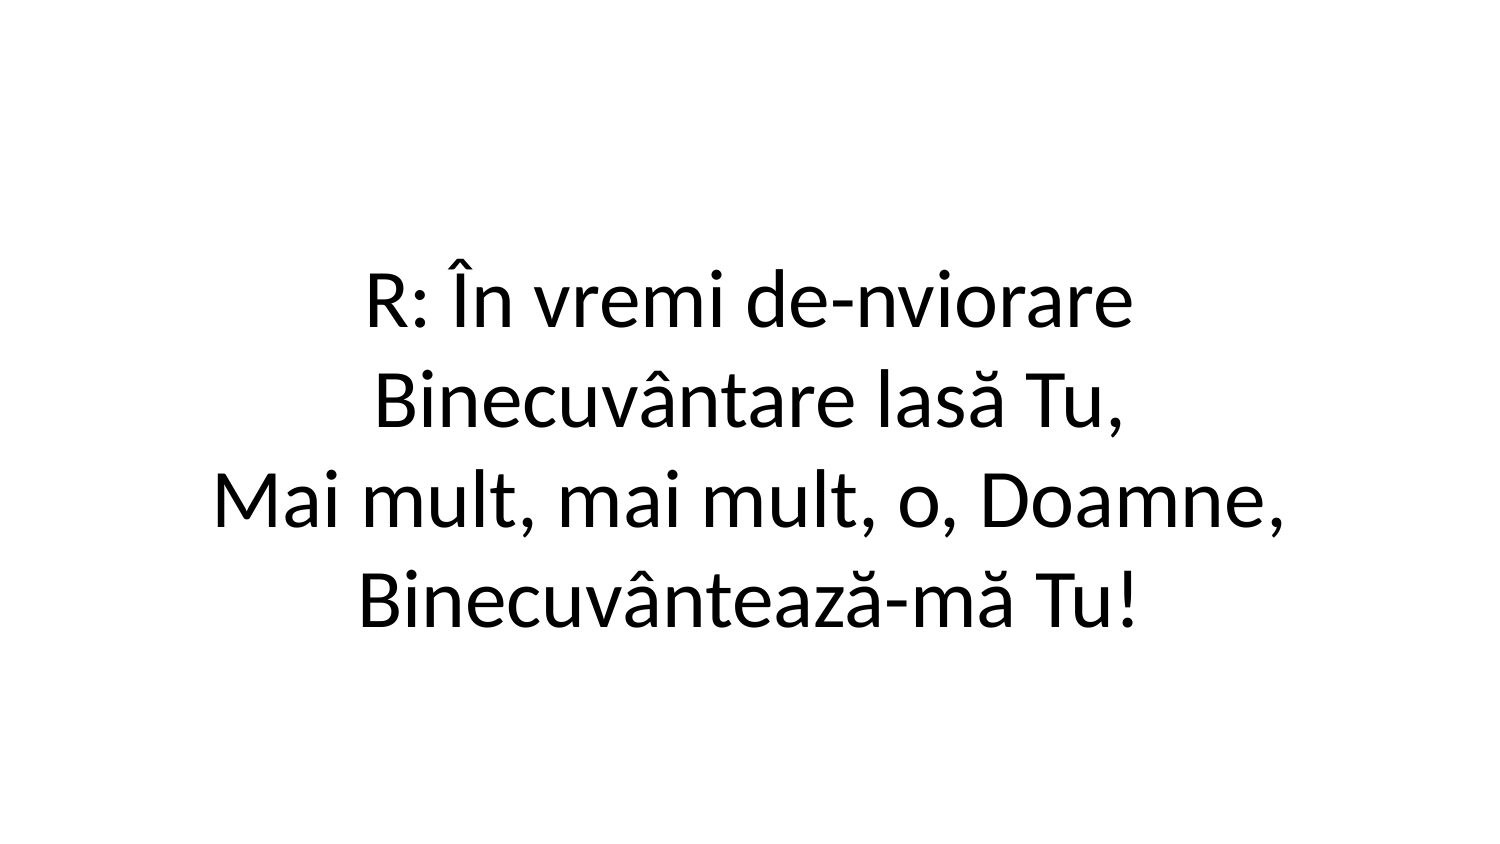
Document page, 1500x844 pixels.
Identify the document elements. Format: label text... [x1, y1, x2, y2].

text_box R: În vremi de-nviorare Binecuvântare lasă Tu, Mai mult, mai mult, o, Doamne, Binecuvântează-mă Tu! [196, 192, 1304, 652]
